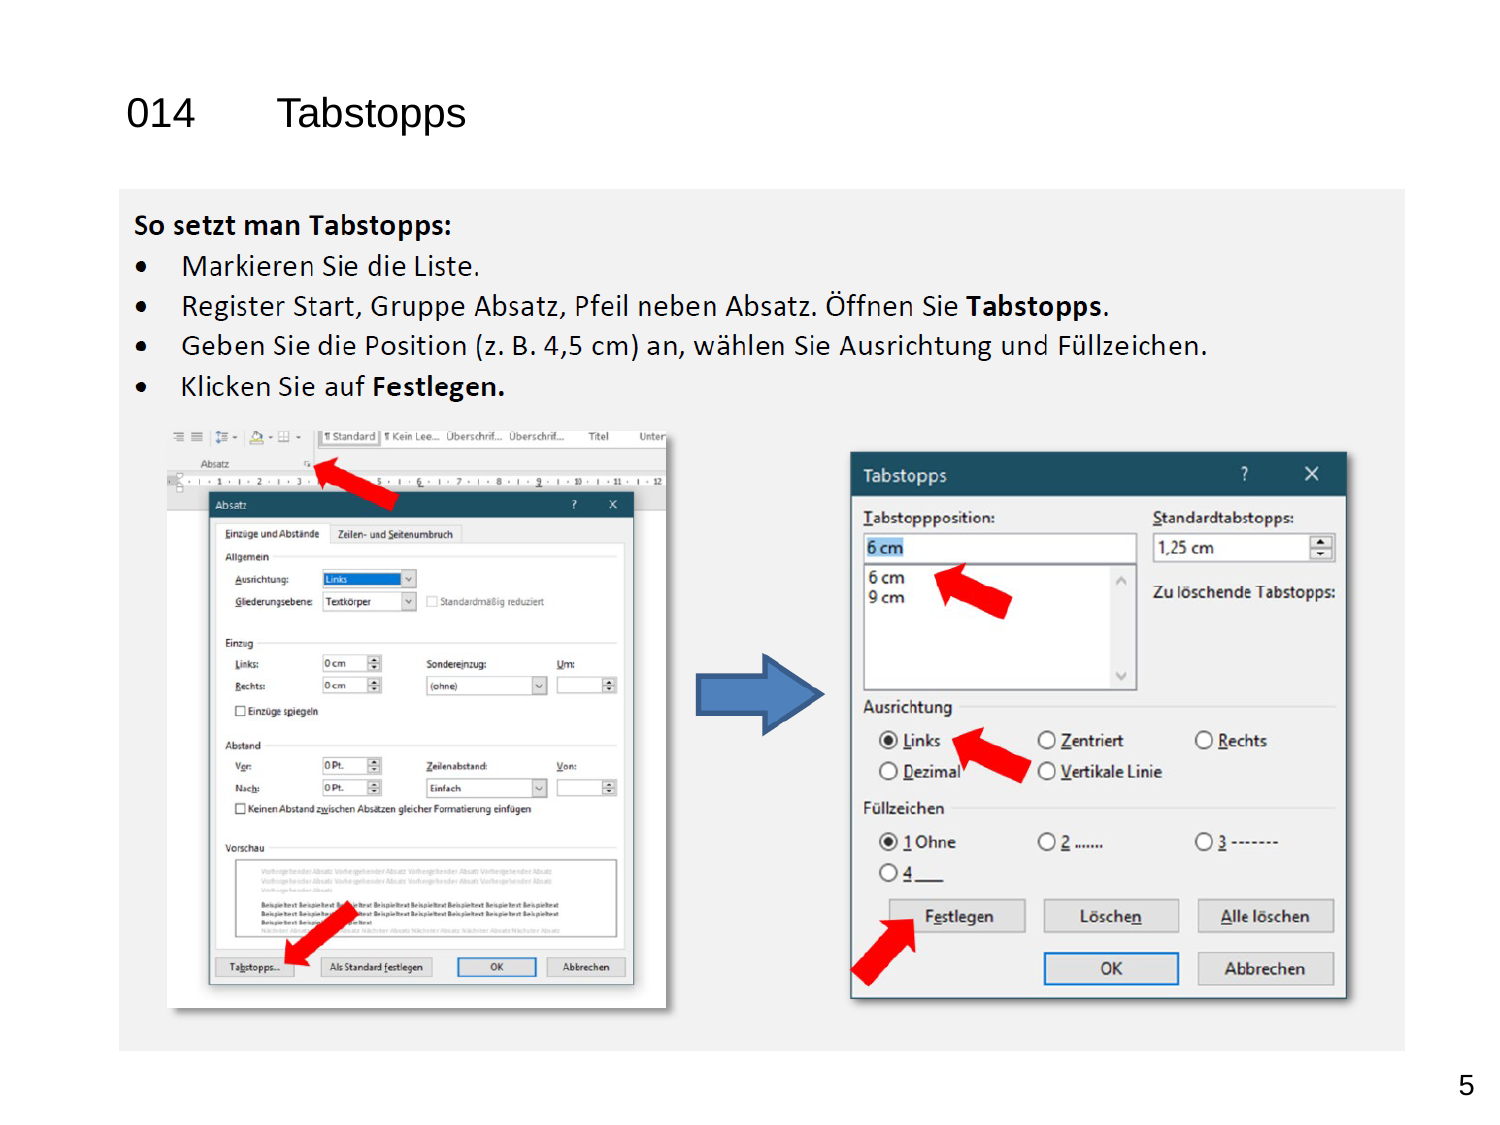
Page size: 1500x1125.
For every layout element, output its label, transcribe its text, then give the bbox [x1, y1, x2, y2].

list 014 Tabstopps [111, 78, 1389, 157]
picture [111, 182, 1412, 1059]
slide_number 5 [1139, 1058, 1490, 1125]
